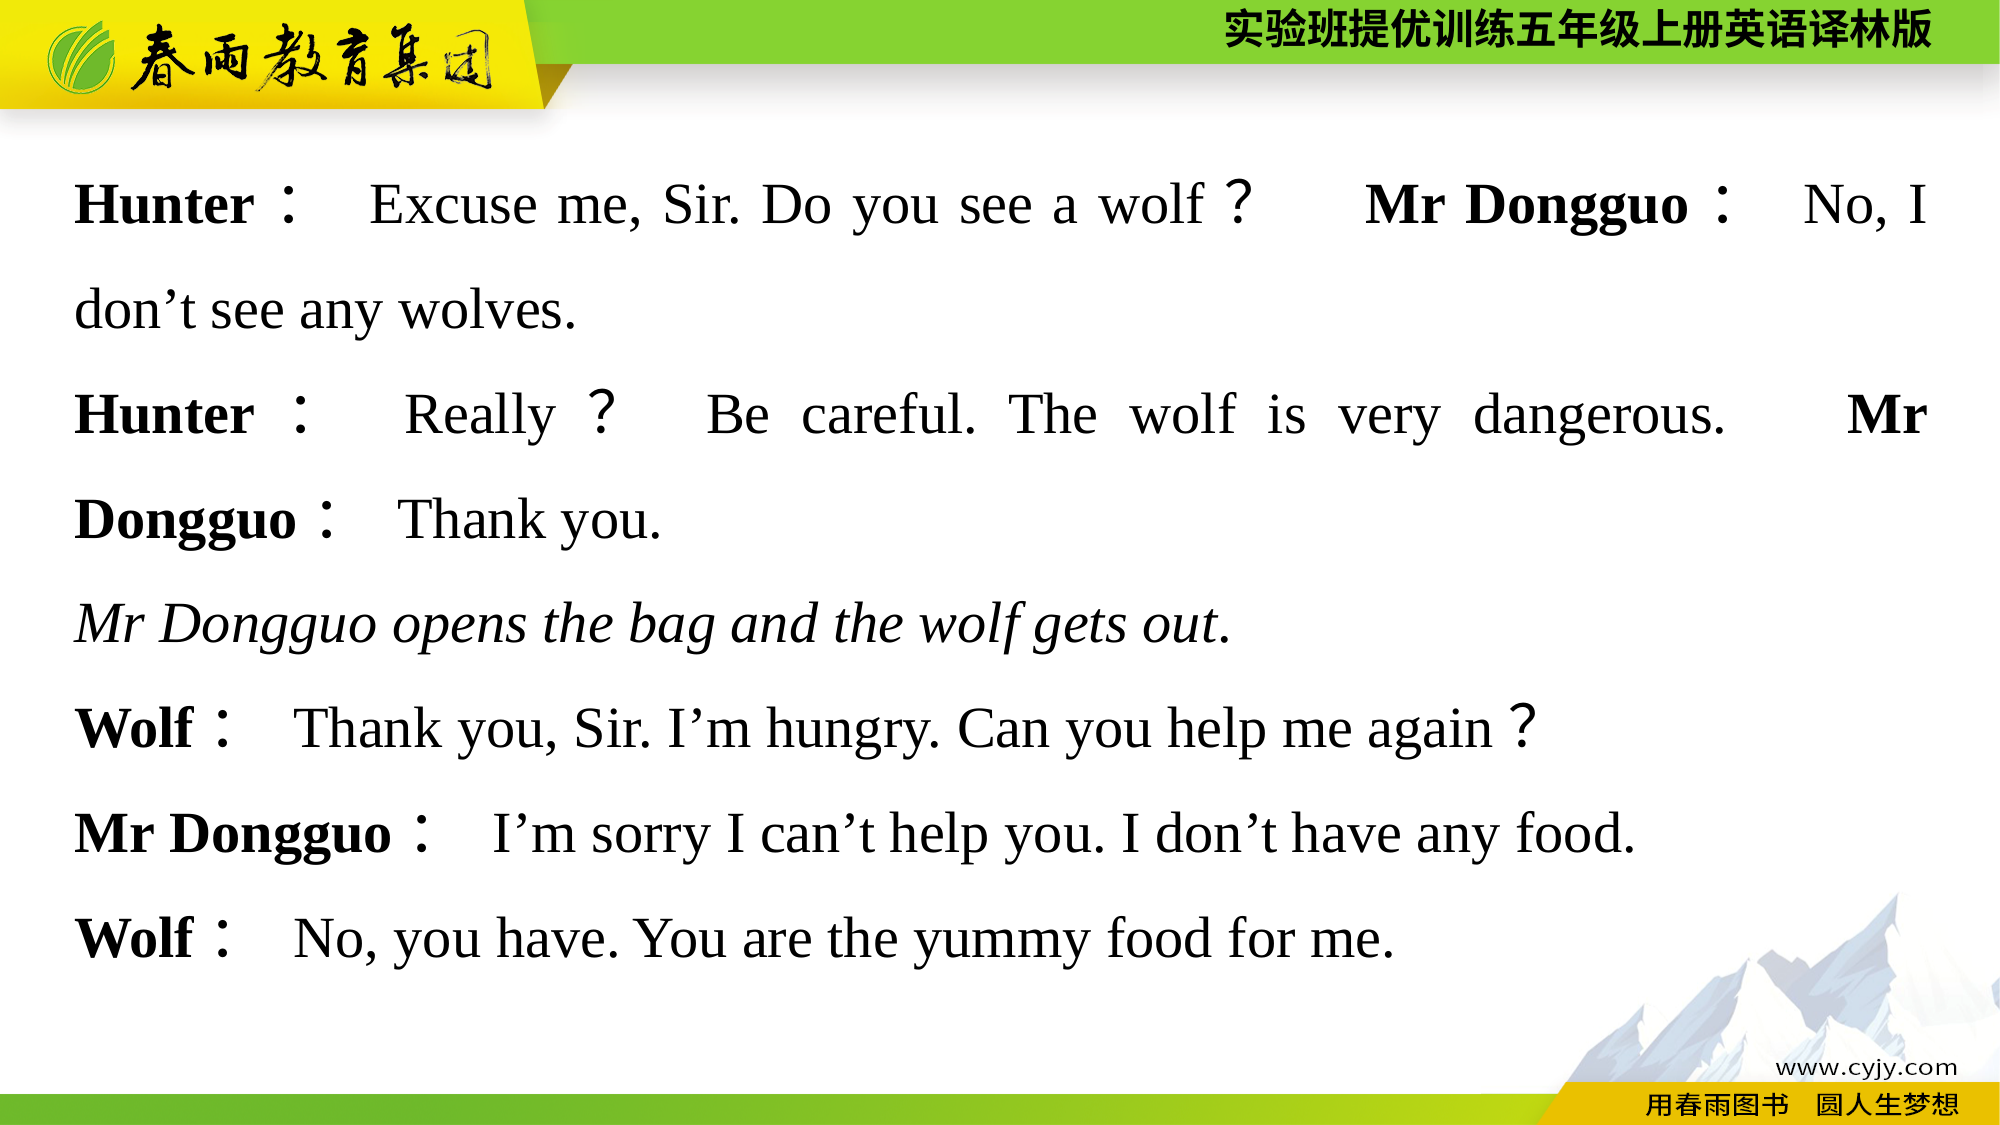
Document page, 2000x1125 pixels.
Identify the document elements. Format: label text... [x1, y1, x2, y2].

list Hunter： Excuse me, Sir. Do you see a wolf？ Mr Dongguo： No, I don’t see any wolves. Hunter： Really？ Be careful. The wolf is very dangerous. Mr Dongguo： Thank you. Mr Dongguo opens the bag and the wolf gets out. Wolf： Thank you, Sir. I’m hungry. Can you help me again？ Mr Dongguo： I’m sorry I can’t help you. I don’t have any food. Wolf： No, you have. You are the yummy food for me. [59, 122, 1944, 973]
picture [0, 0, 2000, 1125]
